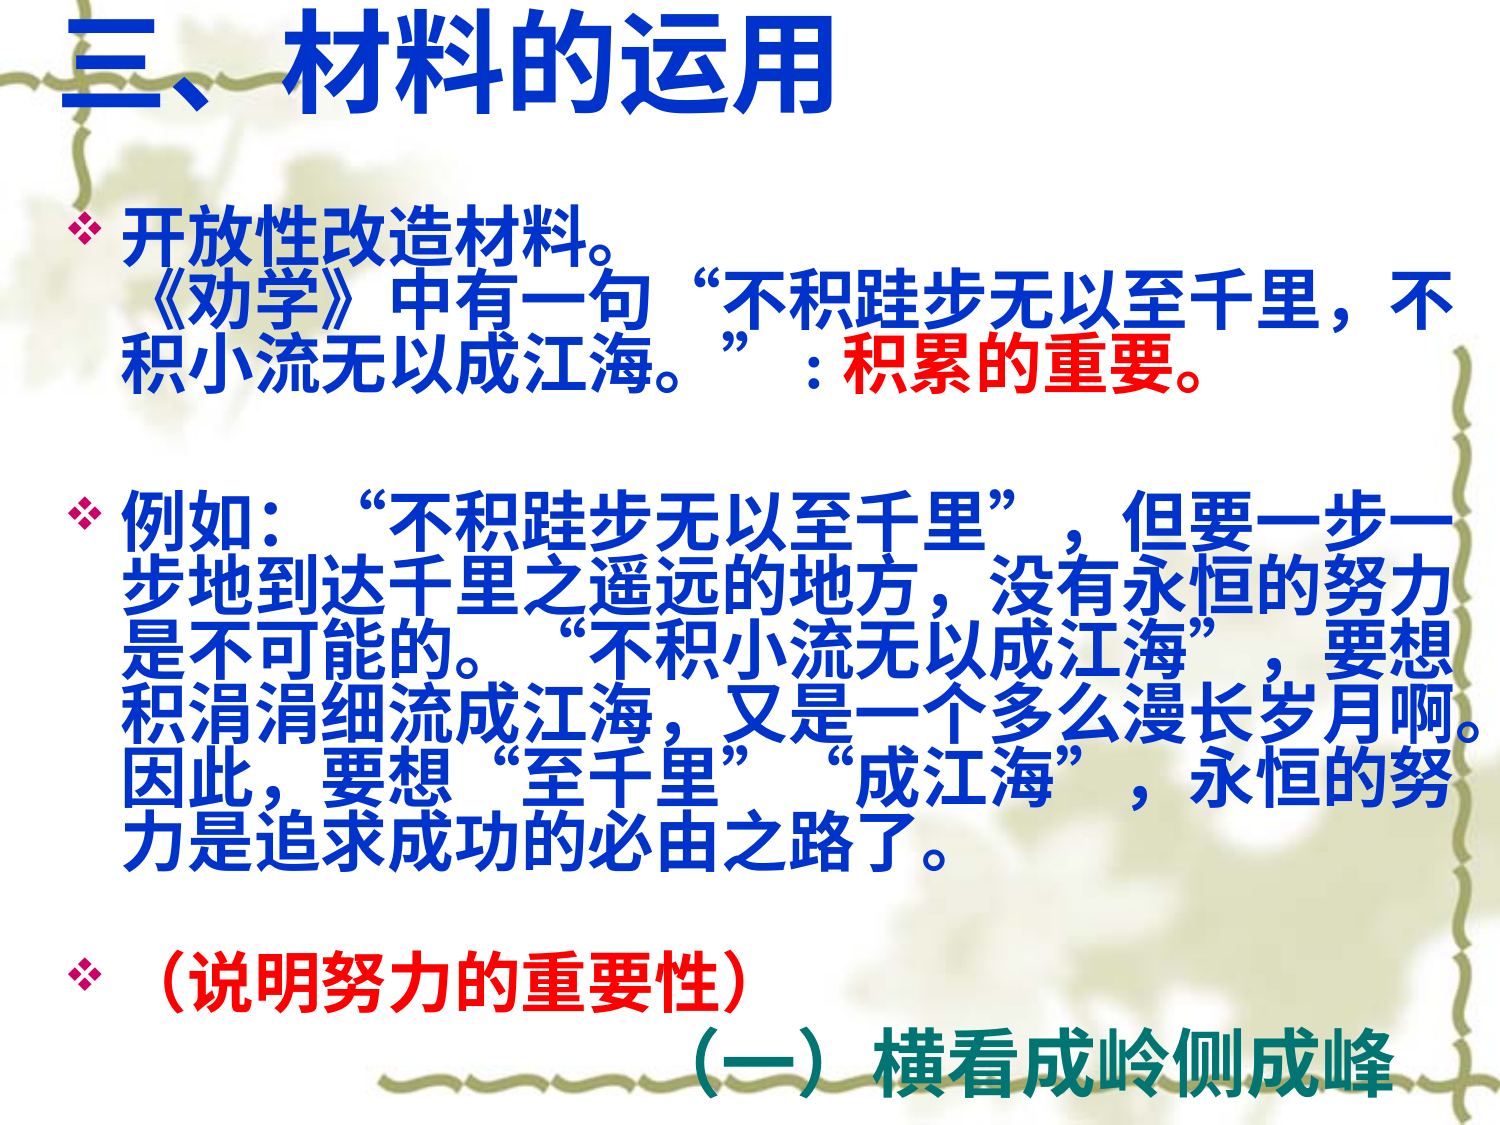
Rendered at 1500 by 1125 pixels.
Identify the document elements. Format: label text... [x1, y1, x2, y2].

list 开放性改造材料。 《劝学》中有一句“不积跬步无以至千里，不积小流无以成江海。”:积累的重要。 例如：“不积跬步无以至千里”，但要一步一步地到达千里之遥远的地方，没有永恒的努力是不可能的。“不积小流无以成江海”，要想积涓涓细流成江海，又是一个多么漫长岁月啊。因此，要想“至千里”“成江海”，永恒的努力是追求成功的必由之路了。 （说明努力的重要性） [49, 202, 1500, 1125]
text_box 三、材料的运用 [41, 0, 1500, 137]
picture [0, 0, 1500, 1125]
text_box （一）横看成岭侧成峰 [631, 1019, 1500, 1116]
